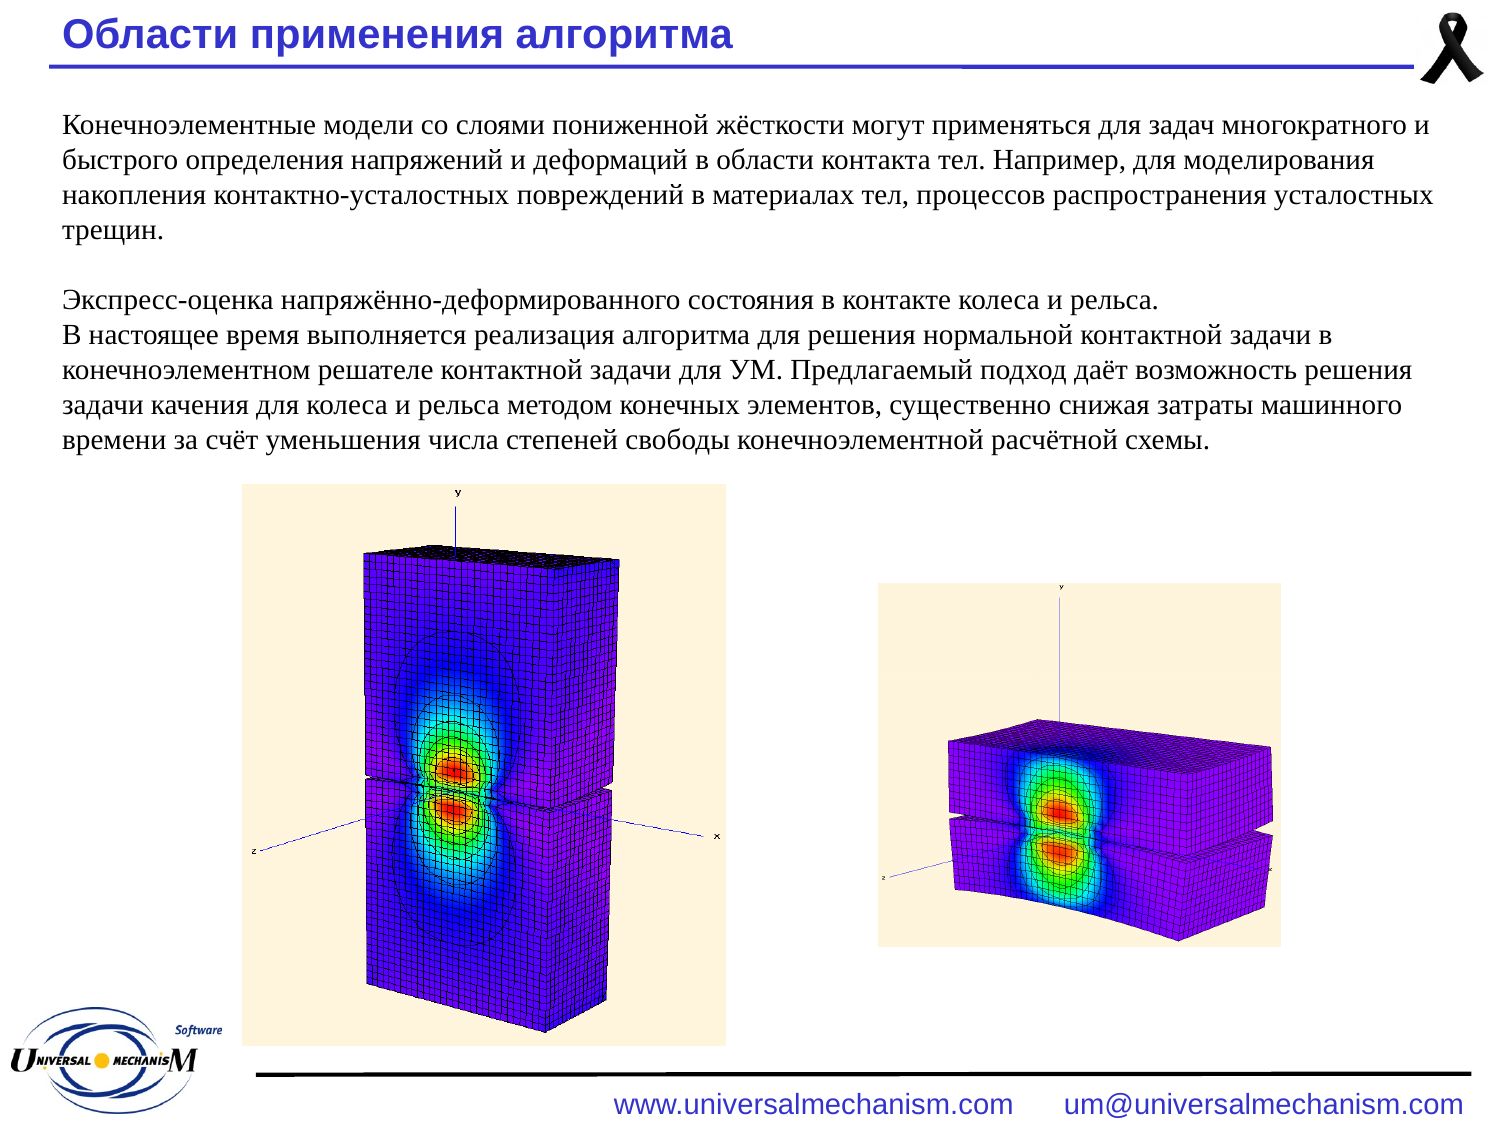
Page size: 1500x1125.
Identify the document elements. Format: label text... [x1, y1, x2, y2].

picture [877, 583, 1281, 947]
picture [242, 484, 726, 1047]
text_box Конечноэлементные модели со слоями пониженной жёсткости могут применяться для задач многократного и быстрого определения напряжений и деформаций в области контакта тел. Например, для моделирования накопления контактно-усталостных повреждений в материалах тел, процессов распространения усталостных трещин. Экспресс-оценка напряжённо-деформированного состояния в контакте колеса и рельса. В настоящее время выполняется реализация алгоритма для решения нормальной контактной задачи в конечноэлементном решателе контактной задачи для УМ. Предлагаемый подход даёт возможность решения задачи качения для колеса и рельса методом конечных элементов, существенно снижая затраты машинного времени за счёт уменьшения числа степеней свободы конечноэлементной расчётной схемы. [47, 98, 1461, 463]
text_box Области применения алгоритма [47, 0, 1461, 68]
picture [11, 1007, 222, 1114]
picture [1414, 10, 1489, 86]
